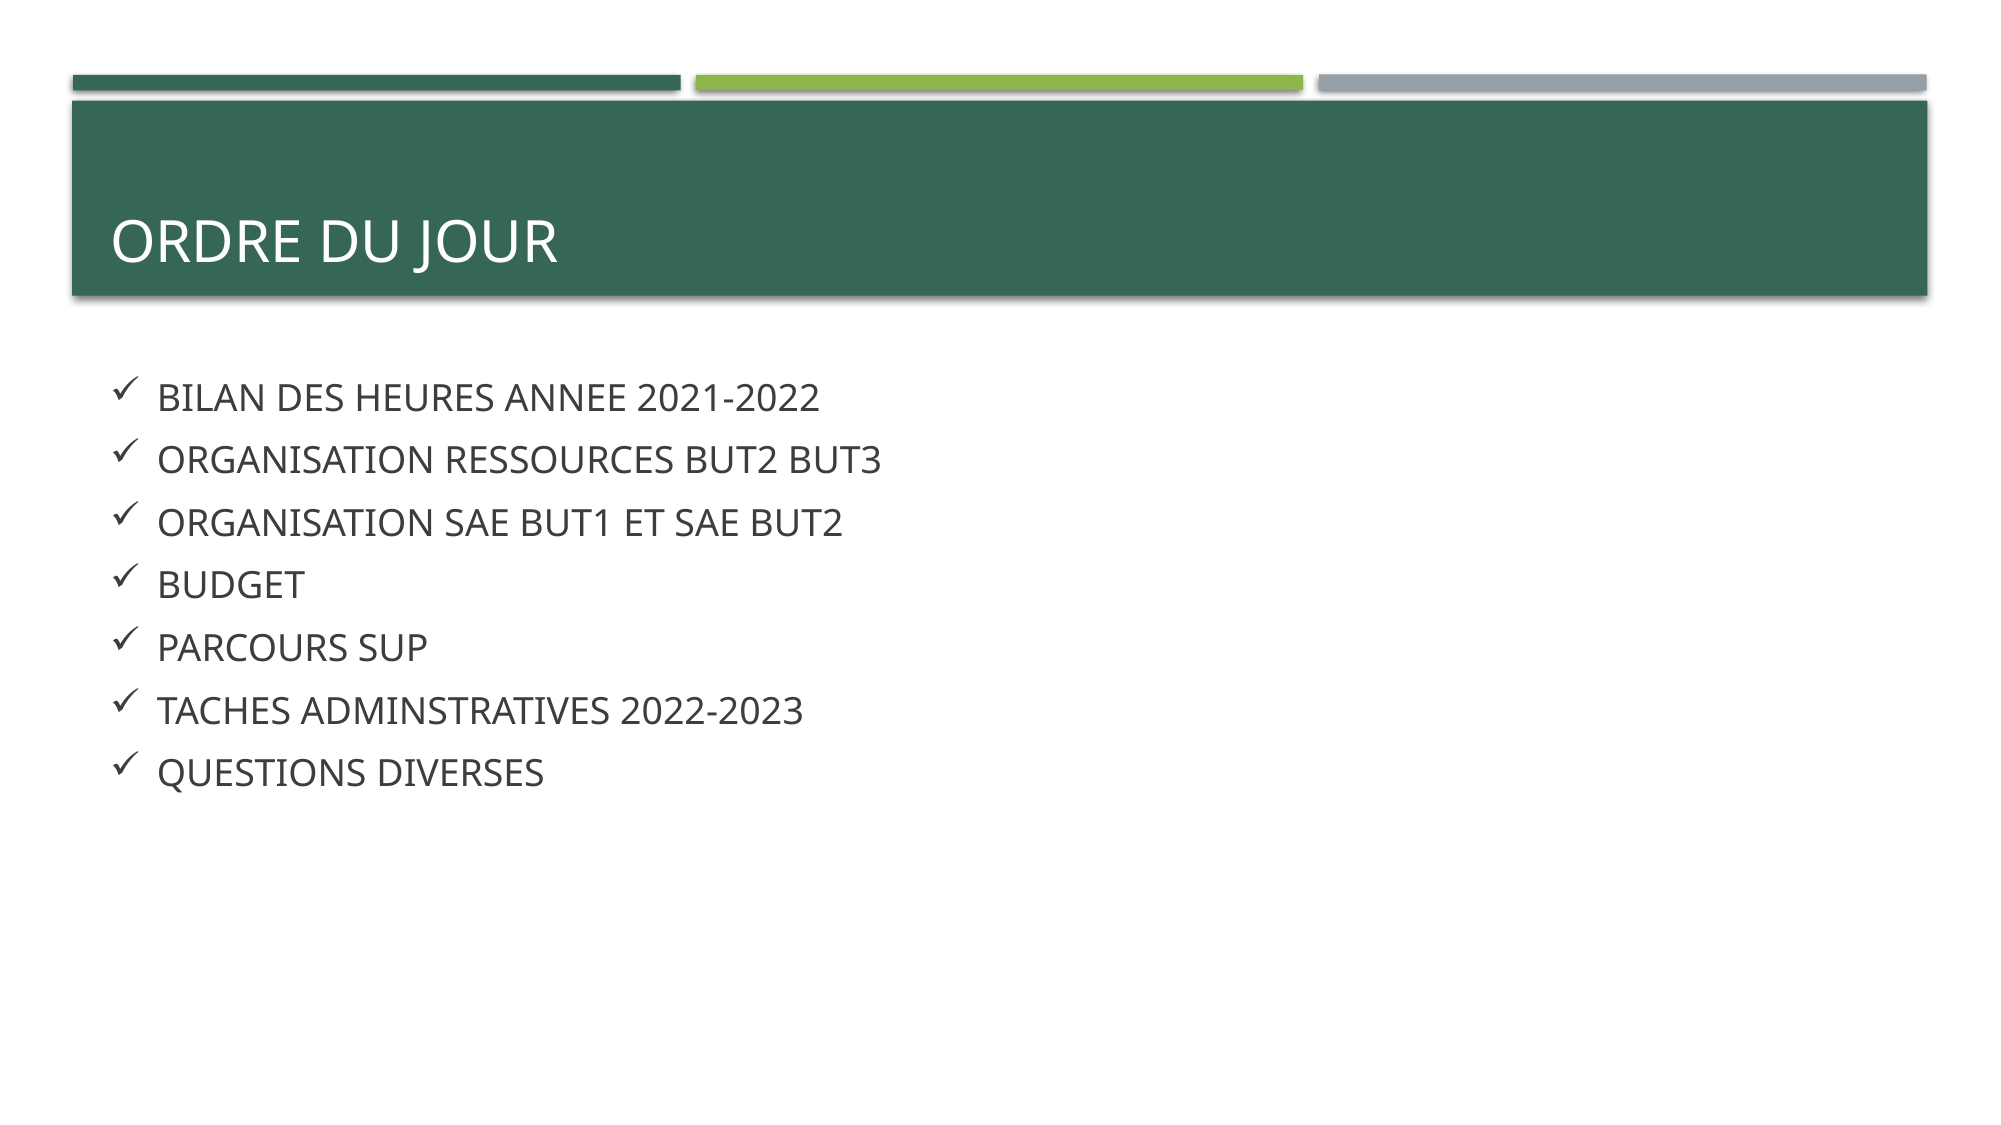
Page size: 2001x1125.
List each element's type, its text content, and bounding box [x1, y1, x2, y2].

text_box BILAN DES HEURES ANNEE 2021-2022 ORGANISATION RESSOURCES BUT2 BUT3 ORGANISATION SAE BUT1 ET SAE BUT2 BUDGET PARCOURS SUP TACHES ADMINSTRATIVES 2022-2023 QUESTIONS DIVERSES [95, 68, 1905, 787]
